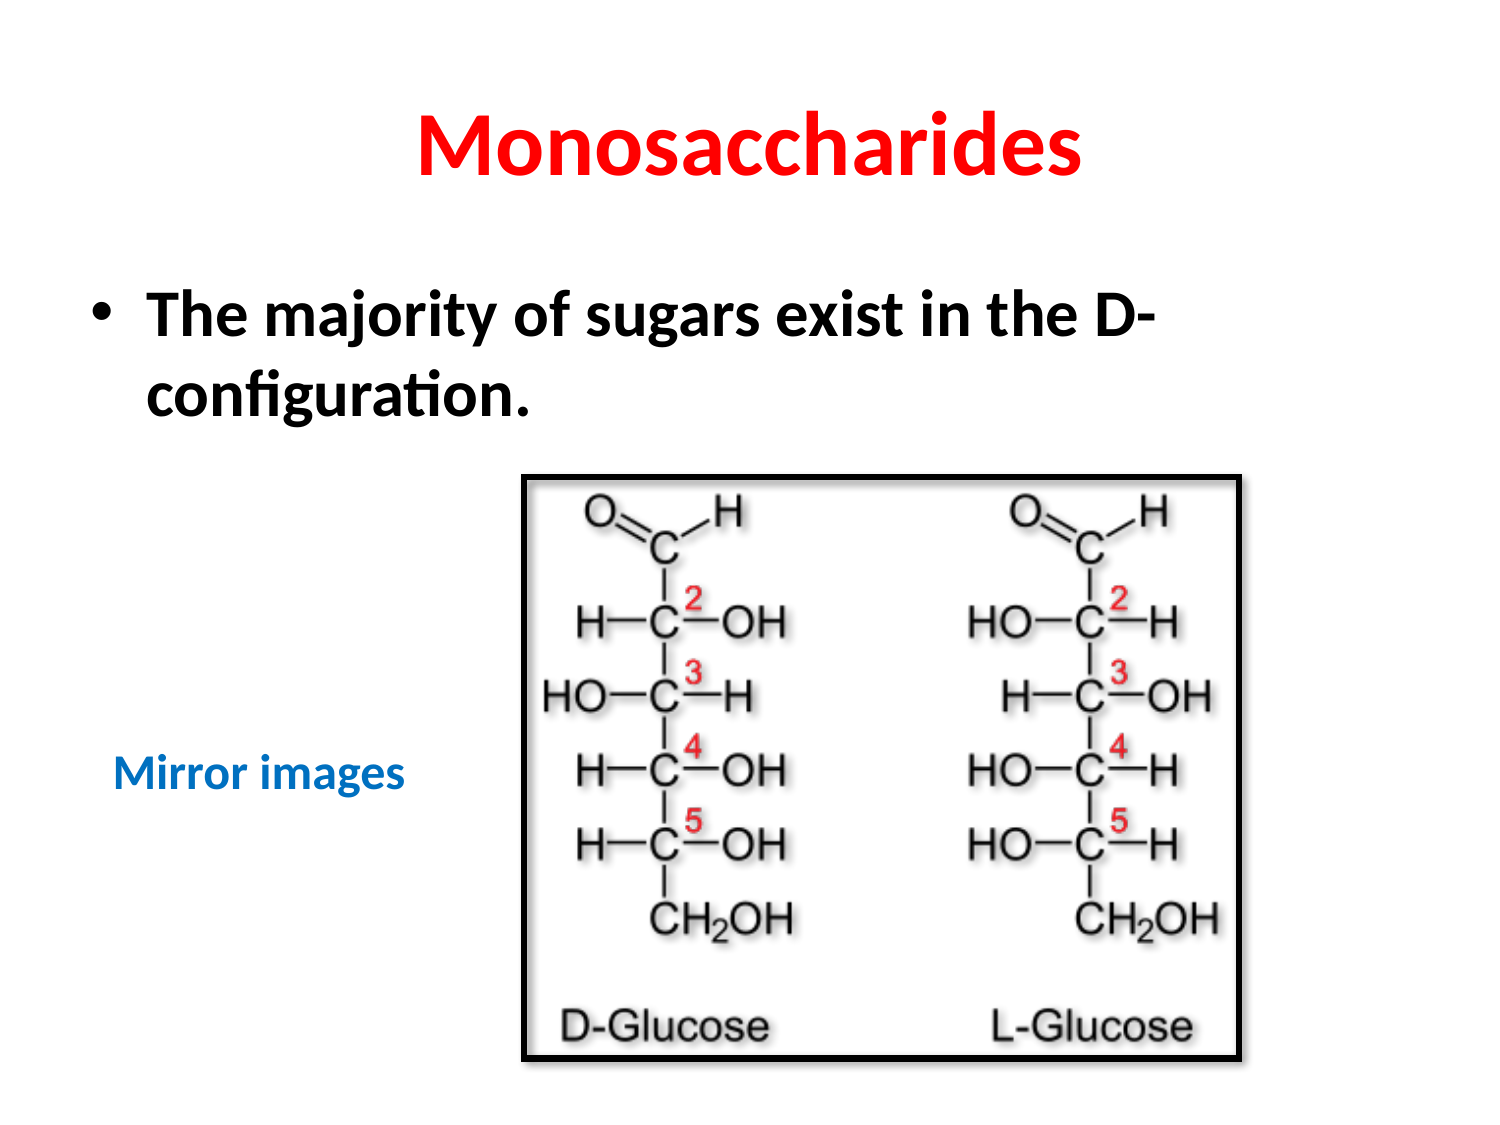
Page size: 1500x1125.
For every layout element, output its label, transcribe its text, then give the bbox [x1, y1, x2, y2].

picture [527, 480, 1236, 1056]
title Monosaccharides [75, 45, 1425, 233]
list The majority of sugars exist in the D-configuration. Mirror images [75, 262, 1425, 1005]
